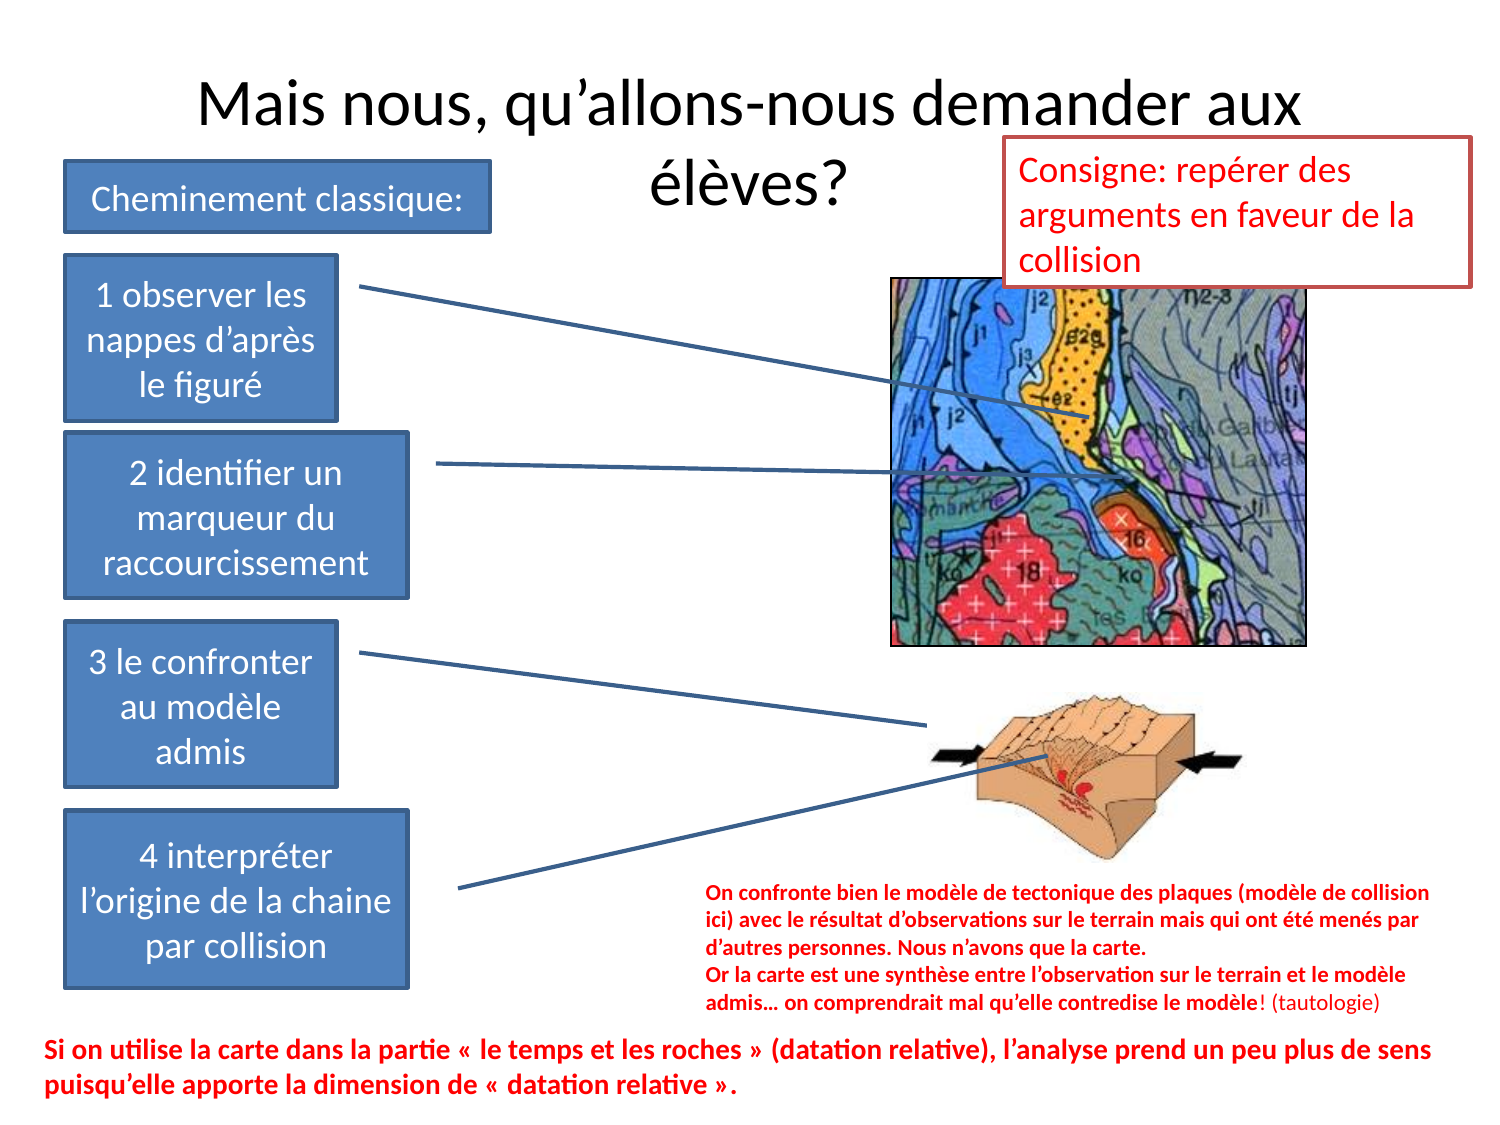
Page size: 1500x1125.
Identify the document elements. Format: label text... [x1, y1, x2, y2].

title Mais nous, qu’allons-nous demander aux élèves? [75, 45, 1425, 233]
text_box Si on utilise la carte dans la partie « le temps et les roches » (datation relative), l’analyse prend un peu plus de sens puisqu’elle apporte la dimension de « datation relative ». [29, 1023, 1471, 1125]
text_box 2 identifier un marqueur du raccourcissement [63, 430, 410, 600]
text_box 4 interpréter l’origine de la chaine par collision [63, 808, 410, 990]
text_box 3 le confronter au modèle admis [63, 619, 339, 789]
text_box 4 interpréter l’origine de la chaine par collision [457, 782, 921, 891]
picture [926, 692, 1247, 863]
text_box Cheminement classique: [63, 159, 492, 234]
text_box 1 observer les nappes d’après le figuré [358, 284, 886, 384]
text_box On confronte bien le modèle de tectonique des plaques (modèle de collision ici) avec le résultat d’observations sur le terrain mais qui ont été menés par d’autres personnes. Nous n’avons que la carte. Or la carte est une synthèse entre l’observation sur le terrain et le modèle admis… on comprendrait mal qu’elle contredise le modèle! (tautologie) [690, 870, 1459, 1023]
text_box Consigne: repérer des arguments en faveur de la collision [1002, 135, 1473, 289]
text_box 3 le confronter au modèle admis [358, 650, 921, 727]
text_box 2 identifier un marqueur du raccourcissement [435, 461, 886, 475]
text_box 1 observer les nappes d’après le figuré [63, 253, 339, 423]
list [891, 278, 1306, 646]
